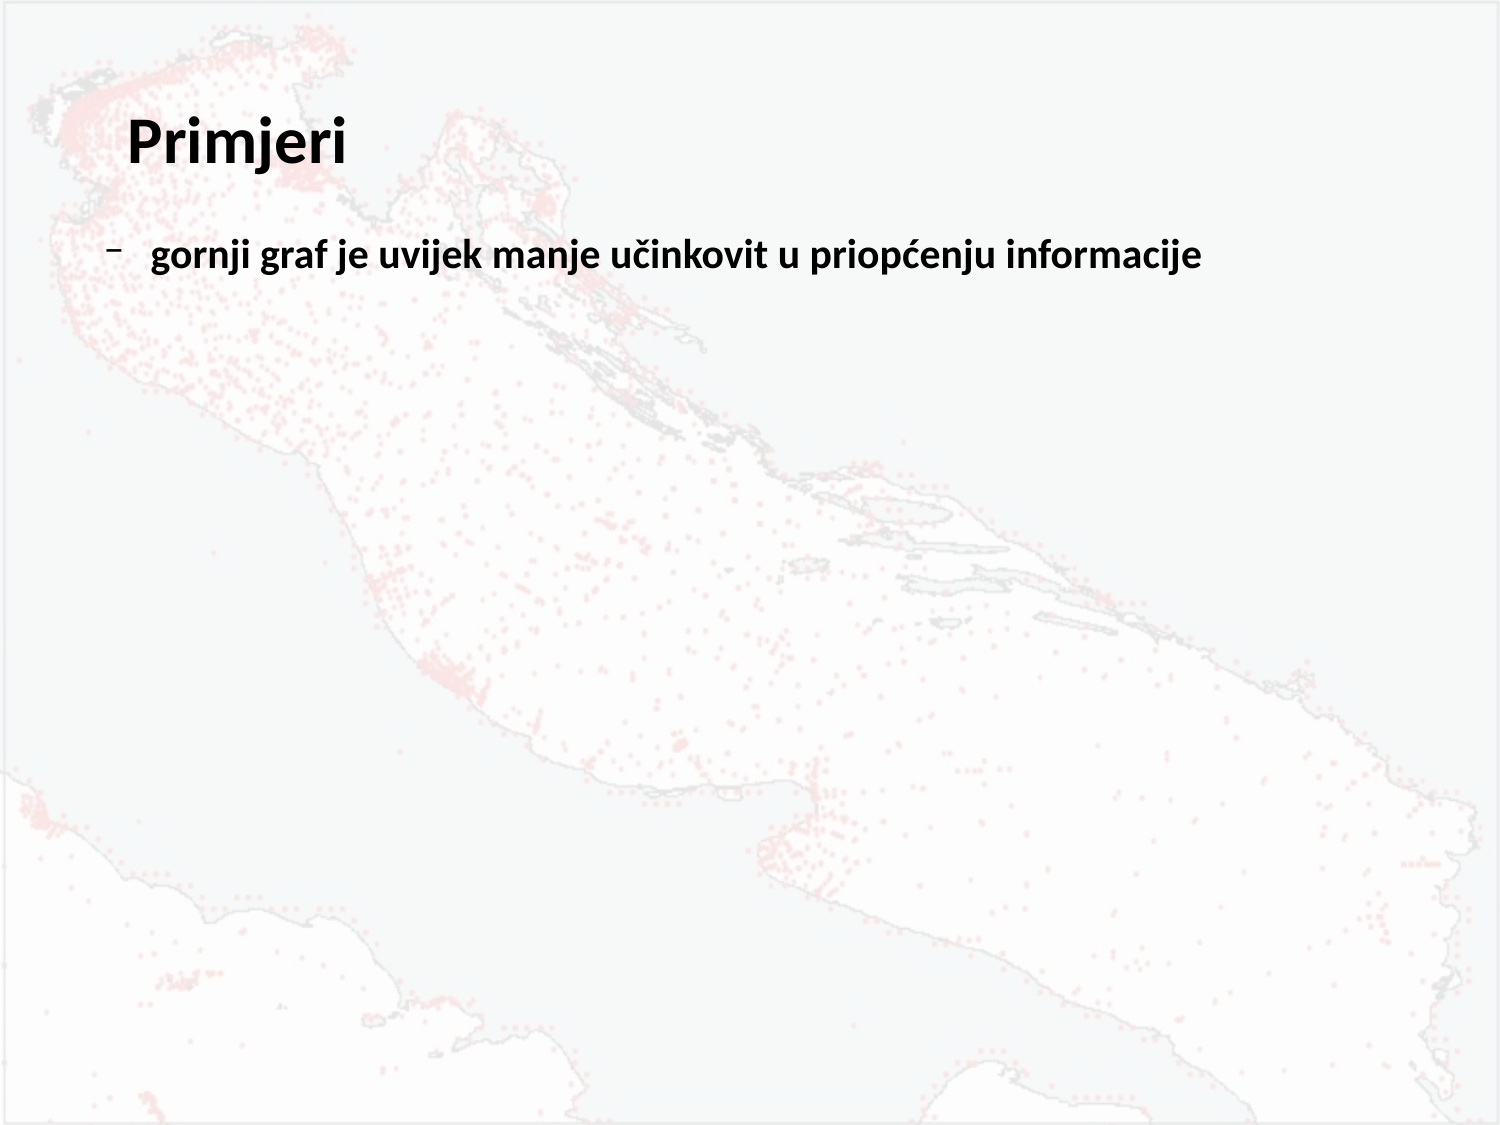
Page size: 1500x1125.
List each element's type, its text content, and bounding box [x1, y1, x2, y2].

text_box gornji graf je uvijek manje učinkovit u priopćenju informacije [76, 219, 1447, 285]
text_box Primjeri [113, 89, 364, 185]
